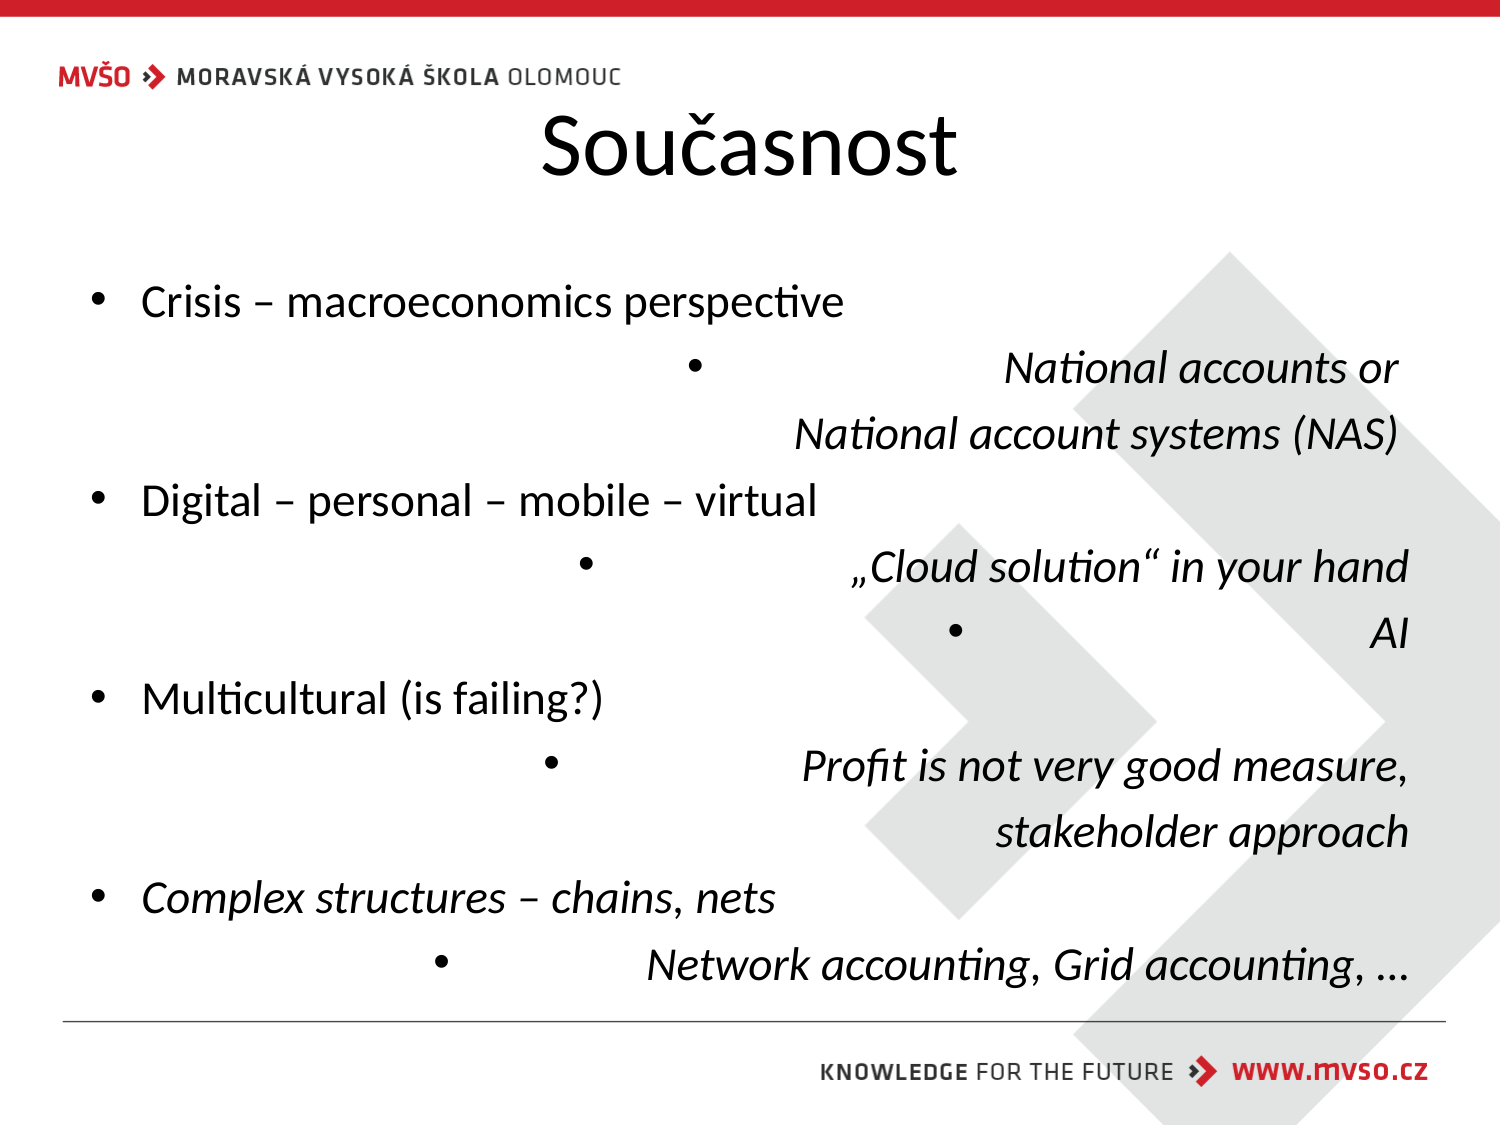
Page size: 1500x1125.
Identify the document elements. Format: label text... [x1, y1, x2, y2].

title Současnost [75, 45, 1425, 233]
picture [0, 0, 1500, 1125]
list Crisis – macroeconomics perspective National accounts or National account systems (NAS) Digital – personal – mobile – virtual „Cloud solution“ in your hand AI Multicultural (is failing?) Profit is not very good measure, stakeholder approach Complex structures – chains, nets Network accounting, Grid accounting, … [75, 262, 1425, 1005]
